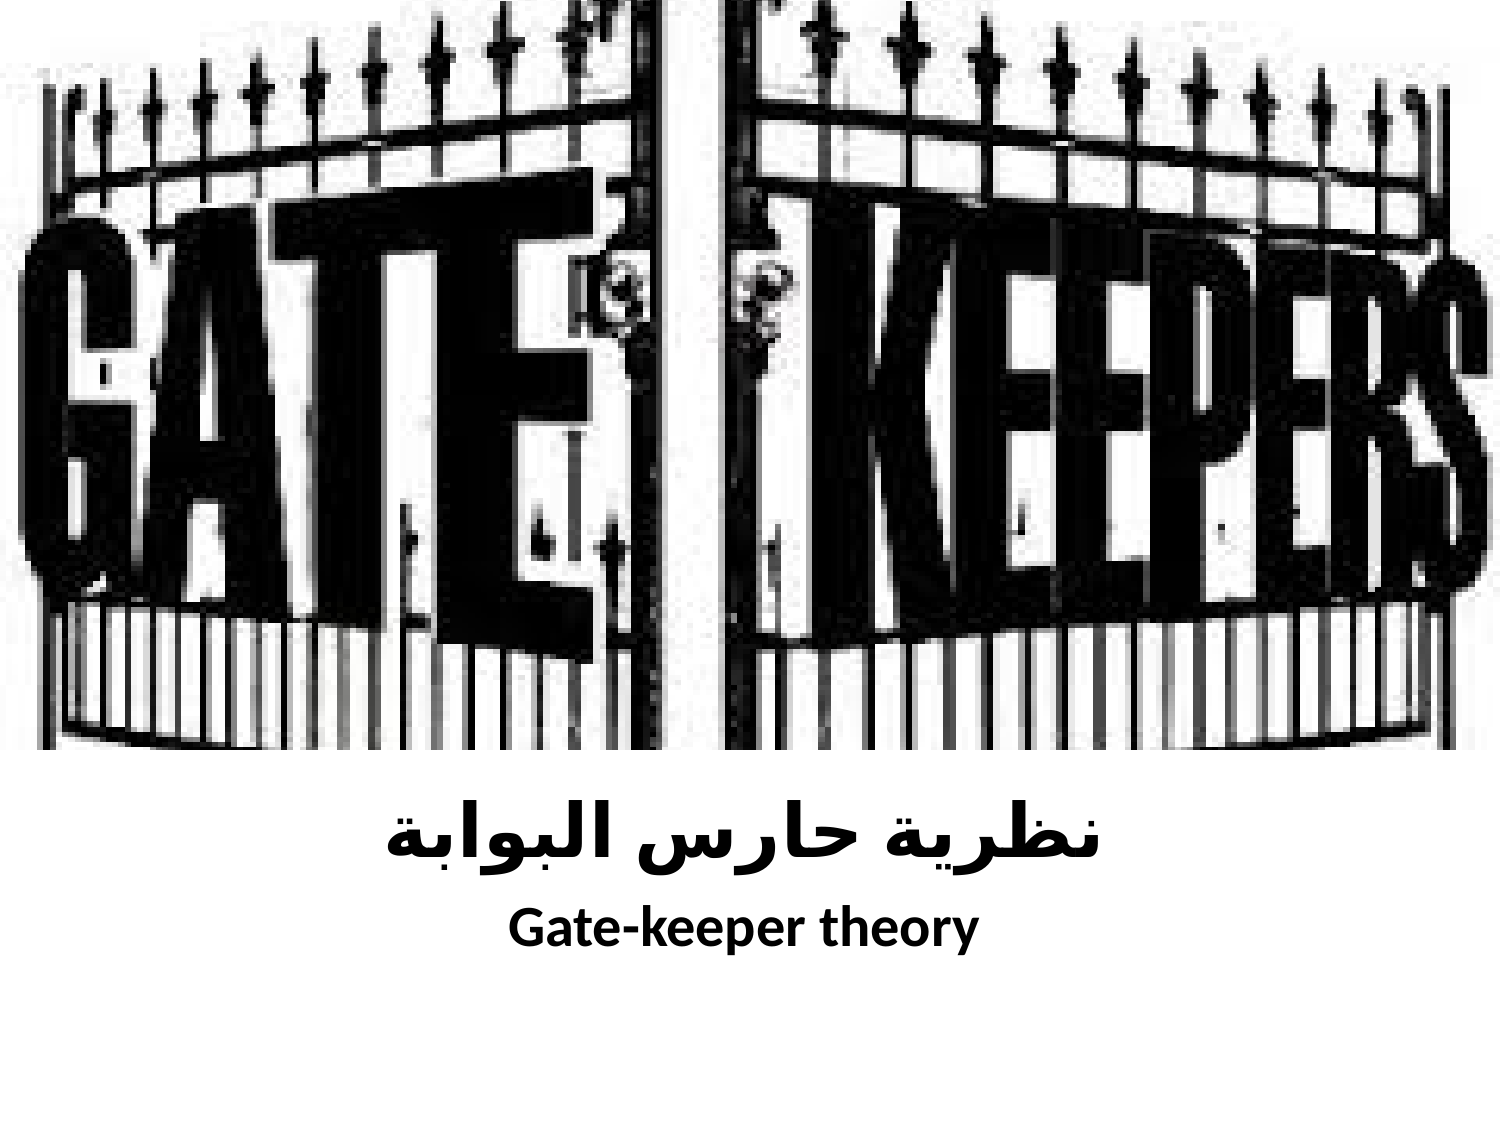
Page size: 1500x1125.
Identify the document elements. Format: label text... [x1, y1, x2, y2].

picture [0, 0, 1500, 750]
title نظرية حارس البوابة [294, 787, 1194, 881]
list Gate-keeper theory [294, 881, 1194, 1013]
